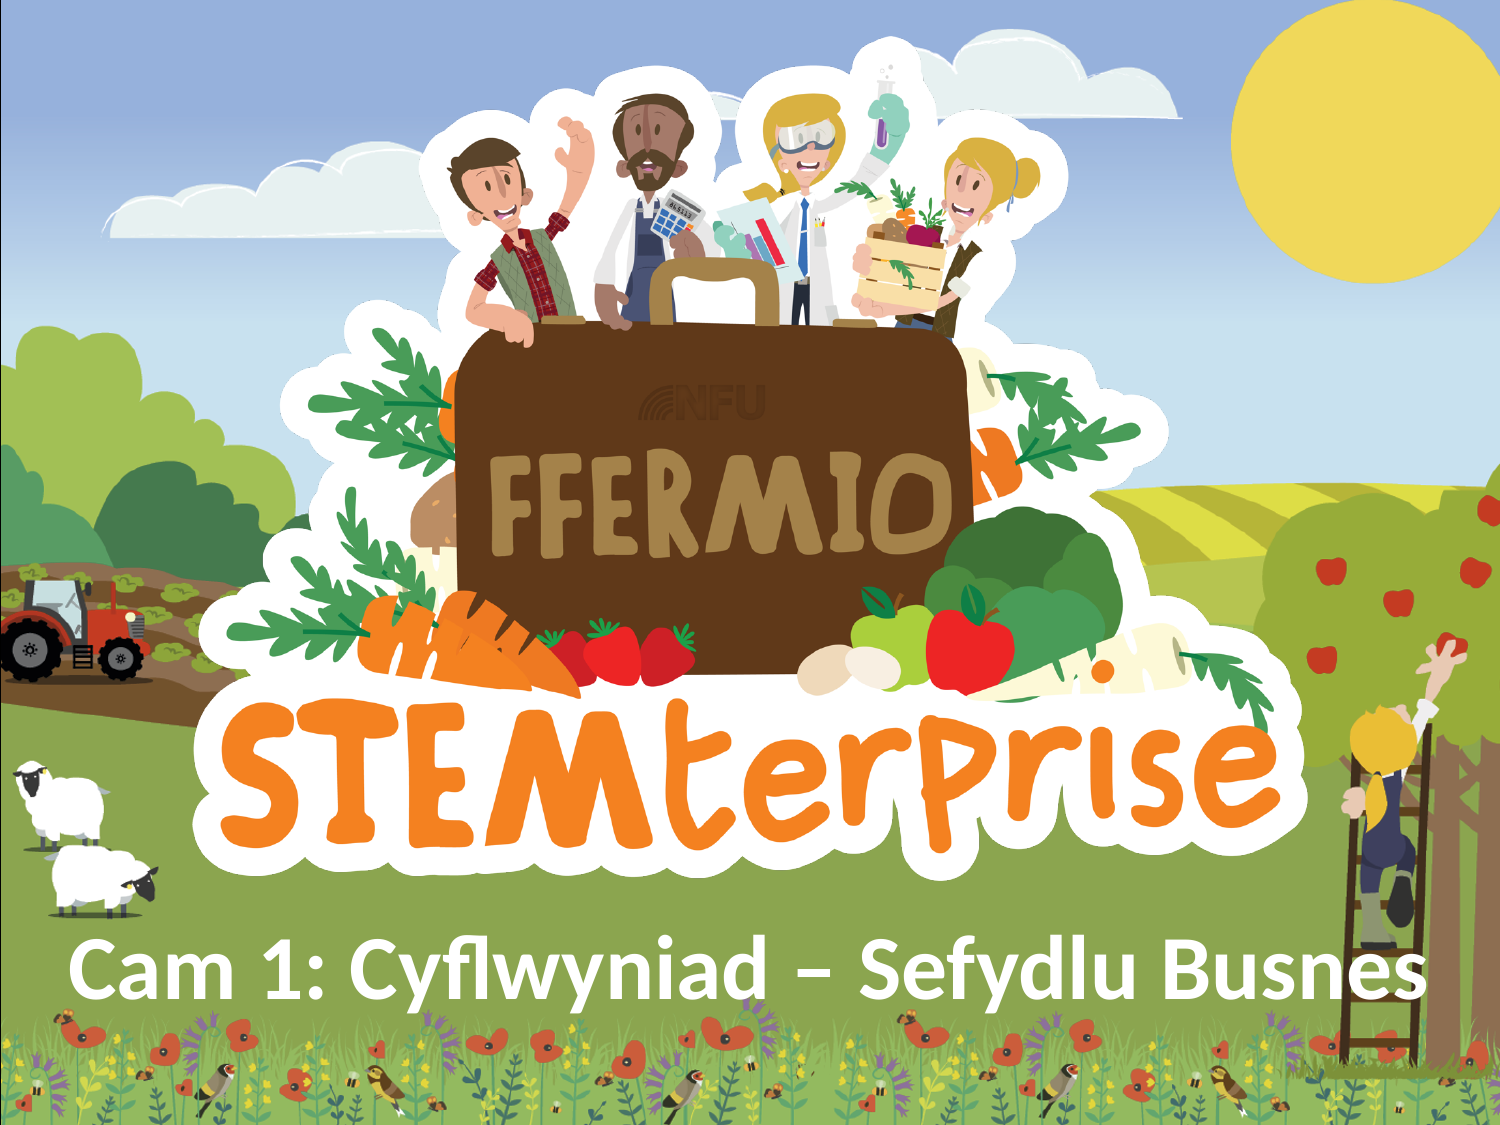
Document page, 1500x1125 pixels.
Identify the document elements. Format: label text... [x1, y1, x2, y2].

picture [0, 0, 1500, 1125]
title Cam 1: Cyflwyniad – Sefydlu Busnes [41, 881, 1459, 1059]
